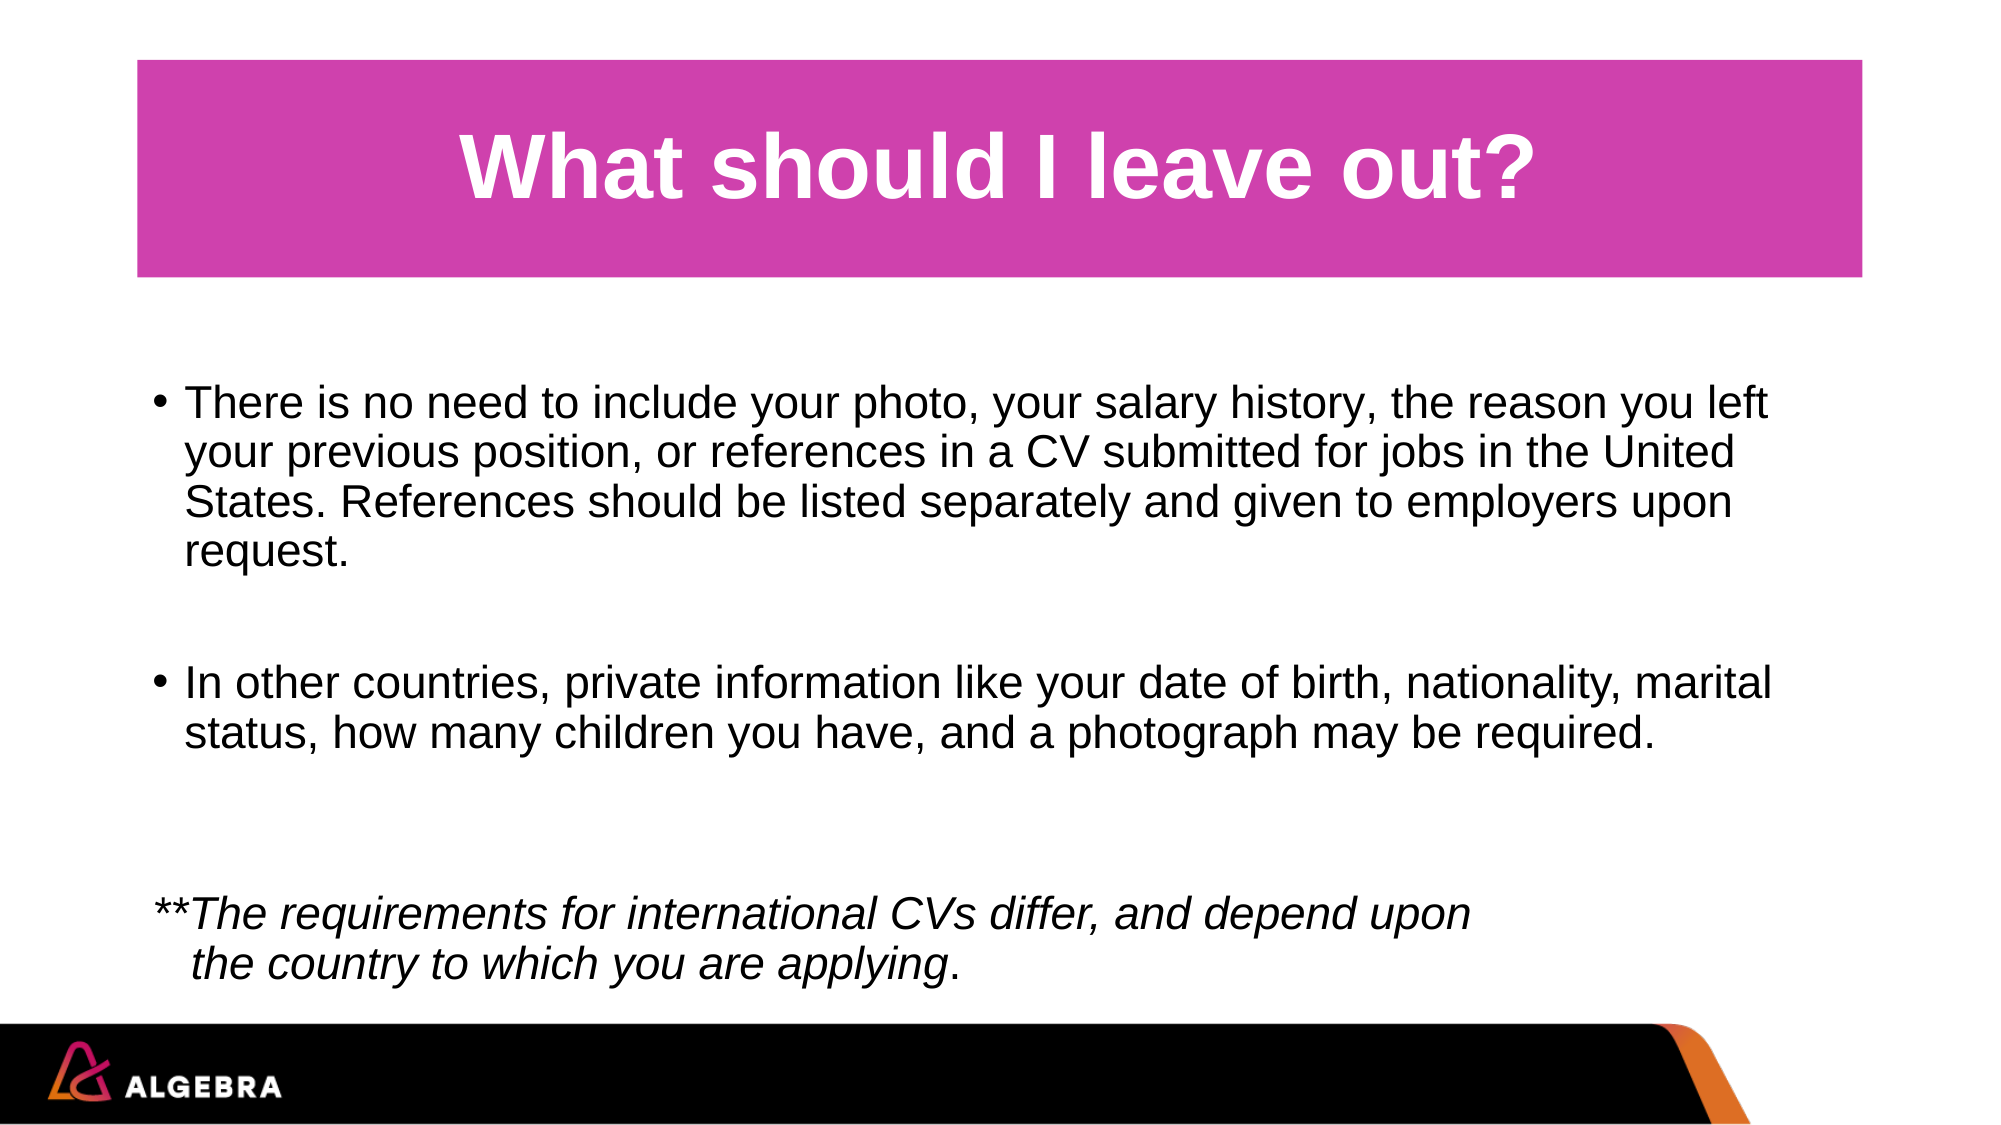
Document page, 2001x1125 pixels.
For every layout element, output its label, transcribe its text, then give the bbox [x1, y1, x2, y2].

list There is no need to include your photo, your salary history, the reason you left your previous position, or references in a CV submitted for jobs in the United States. References should be listed separately and given to employers upon request. In other countries, private information like your date of birth, nationality, marital status, how many children you have, and a photograph may be required. **The requirements for international CVs differ, and depend upon the country to which you are applying. [137, 299, 1863, 1014]
picture [0, 1023, 1958, 1125]
title What should I leave out? [137, 59, 1863, 278]
